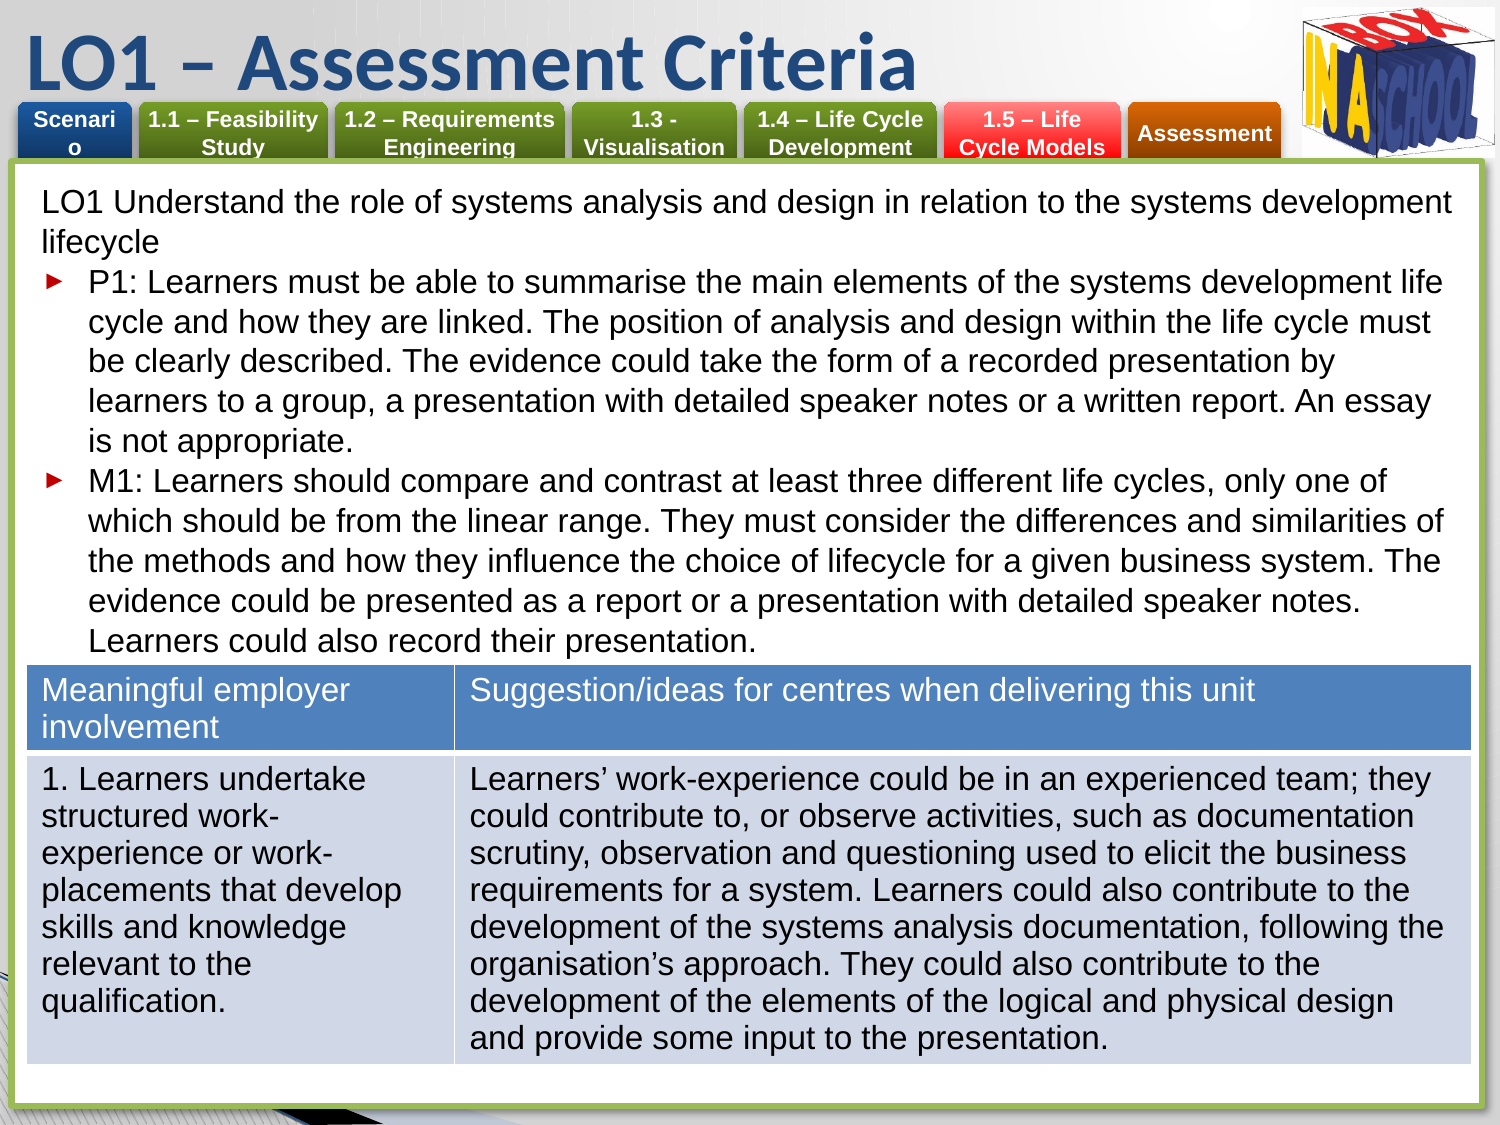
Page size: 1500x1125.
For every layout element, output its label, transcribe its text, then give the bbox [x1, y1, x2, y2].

table_header Meaningful employer involvement [27, 665, 454, 750]
table_header Suggestion/ideas for centres when delivering this unit [455, 665, 1471, 750]
text_box LO1 Understand the role of systems analysis and design in relation to the systems development lifecycle P1: Learners must be able to summarise the main elements of the systems development life cycle and how they are linked. The position of analysis and design within the life cycle must be clearly described. The evidence could take the form of a recorded presentation by learners to a group, a presentation with detailed speaker notes or a written report. An essay is not appropriate. M1: Learners should compare and contrast at least three different life cycles, only one of which should be from the linear range. They must consider the differences and similarities of the methods and how they influence the choice of lifecycle for a given business system. The evidence could be presented as a report or a presentation with detailed speaker notes. Learners could also record their presentation. [26, 172, 1472, 663]
table_cell Learners’ work-experience could be in an experienced team; they could contribute to, or observe activities, such as documentation scrutiny, observation and questioning used to elicit the business requirements for a system. Learners could also contribute to the development of the systems analysis documentation, following the organisation’s approach. They could also contribute to the development of the elements of the logical and physical design and provide some input to the presentation. [455, 756, 1471, 1064]
picture [281, 1114, 303, 1125]
title LO1 – Assessment Criteria [11, 11, 1270, 102]
table_cell 1. Learners undertake structured work-experience or work-placements that develop skills and knowledge relevant to the qualification. [27, 756, 454, 1064]
picture [1302, 7, 1495, 158]
